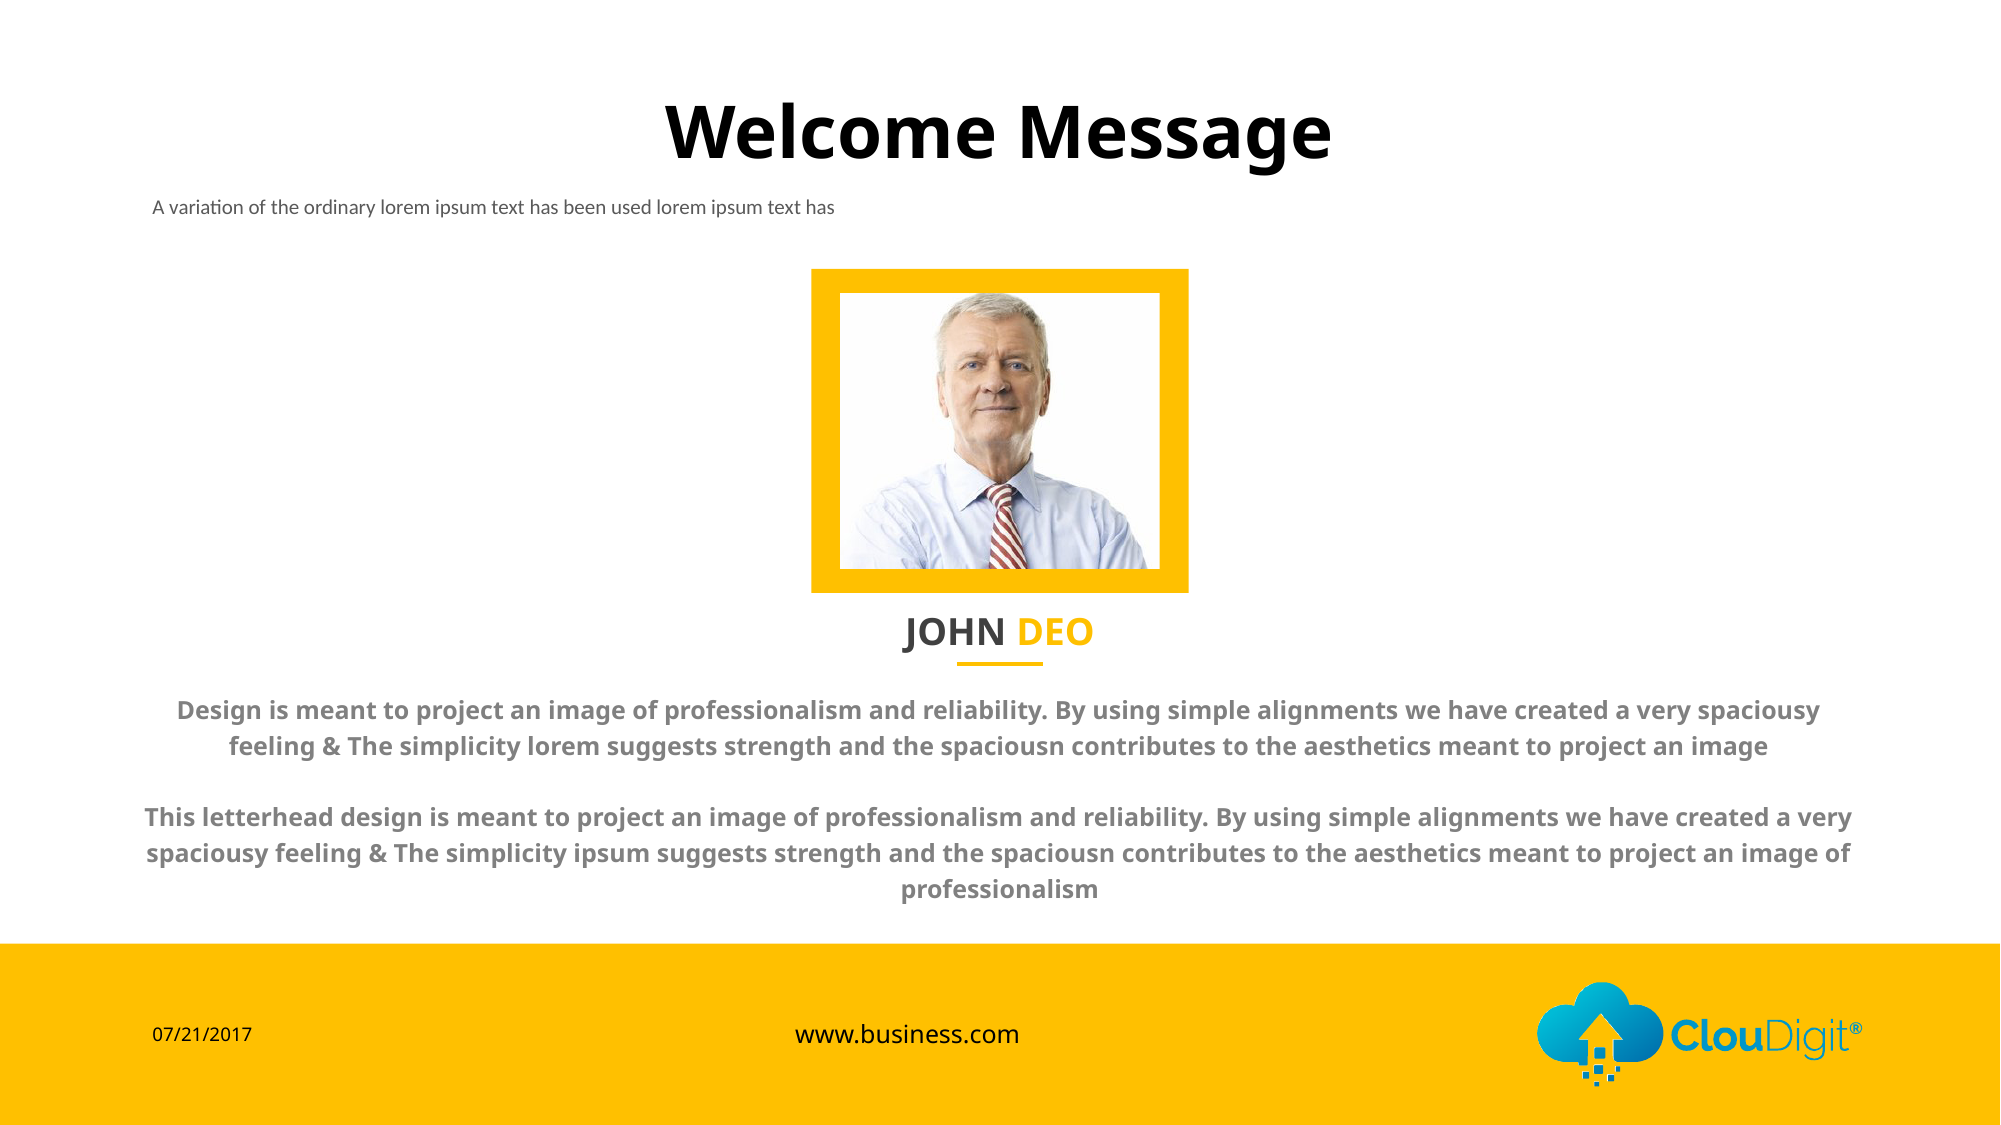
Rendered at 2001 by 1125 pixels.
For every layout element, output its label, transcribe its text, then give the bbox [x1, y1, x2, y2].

text_box Design is meant to project an image of professionalism and reliability. By using simple alignments we have created a very spaciousy feeling & The simplicity lorem suggests strength and the spaciousn contributes to the aesthetics meant to project an image This letterhead design is meant to project an image of professionalism and reliability. By using simple alignments we have created a very spaciousy feeling & The simplicity ipsum suggests strength and the spaciousn contributes to the aesthetics meant to project an image of professionalism [137, 677, 1863, 915]
picture [1536, 982, 1863, 1087]
text_box [0, 943, 2000, 1125]
text_box [810, 268, 1190, 594]
subtitle A variation of the ordinary lorem ipsum text has been used lorem ipsum text has [137, 191, 1863, 227]
picture [840, 293, 1160, 569]
text_box JOHN DEO [873, 601, 1127, 661]
title Welcome Message [137, 78, 1863, 191]
text_box 07/21/2017 [137, 1021, 279, 1048]
text_box www.business.com [780, 1011, 1036, 1057]
